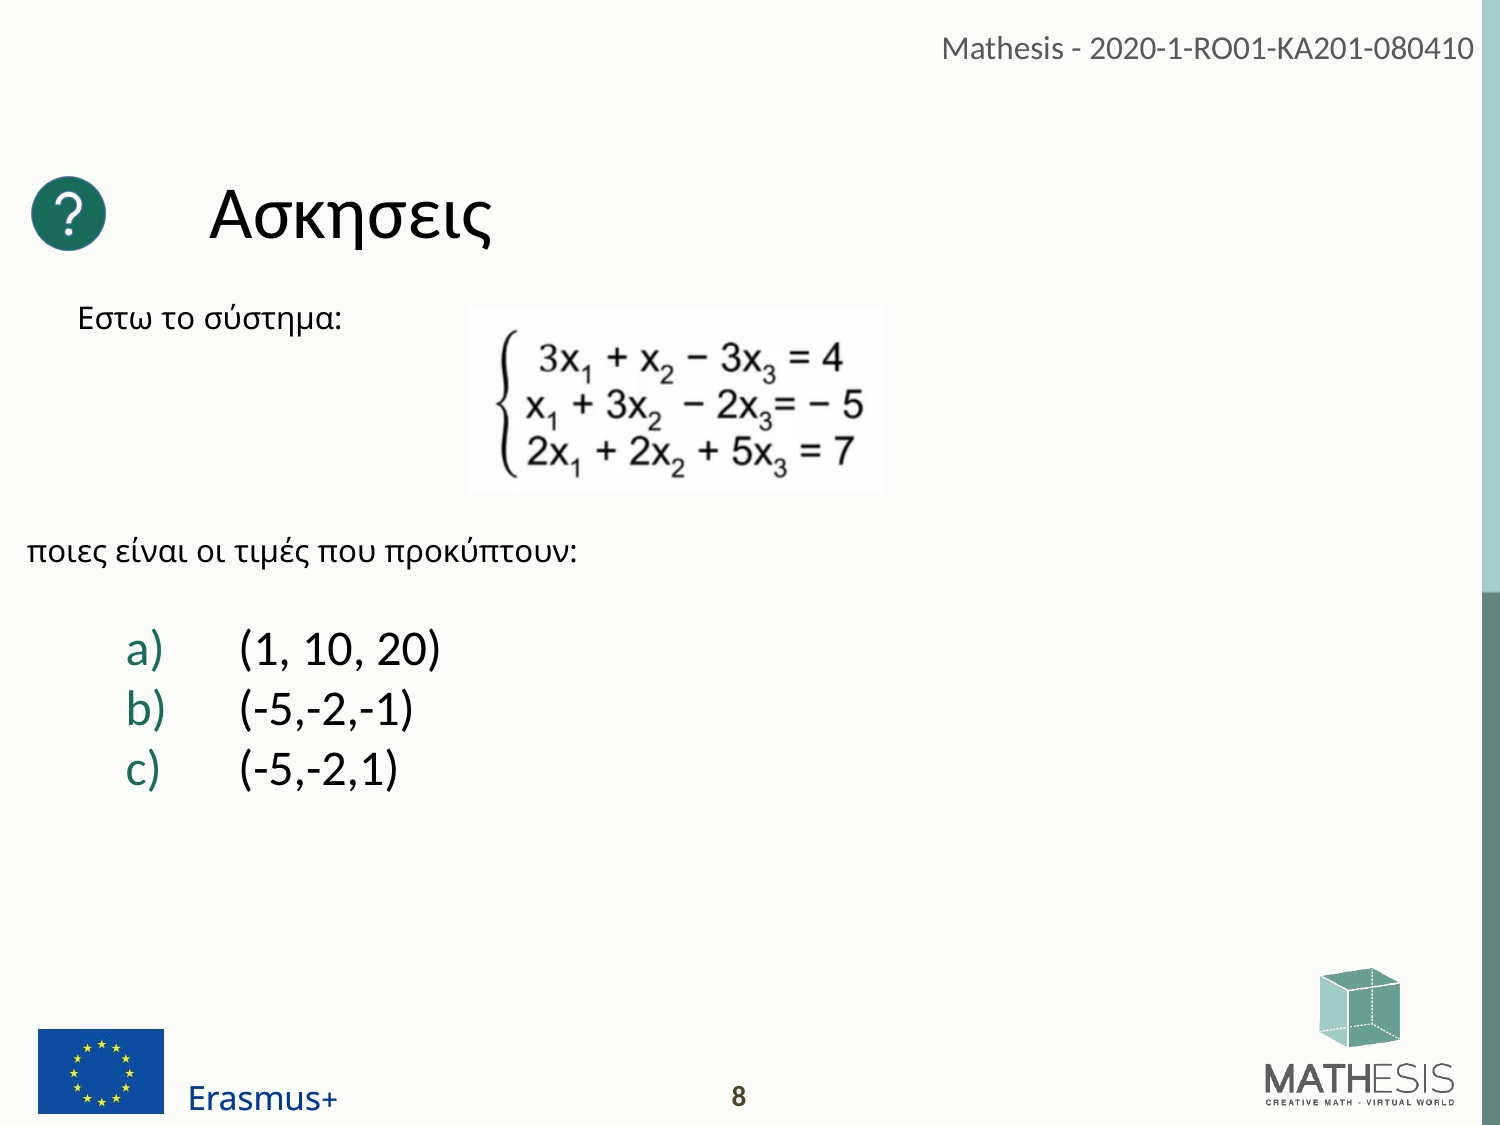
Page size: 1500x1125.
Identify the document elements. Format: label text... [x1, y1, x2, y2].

text_box (1, 10, 20) (-5,-2,-1) (-5,-2,1) [114, 609, 1418, 801]
text_box ποιες είναι οι τιμές που προκύπτουν: [15, 525, 591, 612]
picture [468, 306, 884, 493]
text_box Ασκησεις [194, 156, 1187, 261]
text_box Εστω το σύστημα: [65, 292, 355, 342]
text_box [355, 295, 1500, 341]
picture [38, 1029, 164, 1114]
picture [21, 166, 115, 260]
